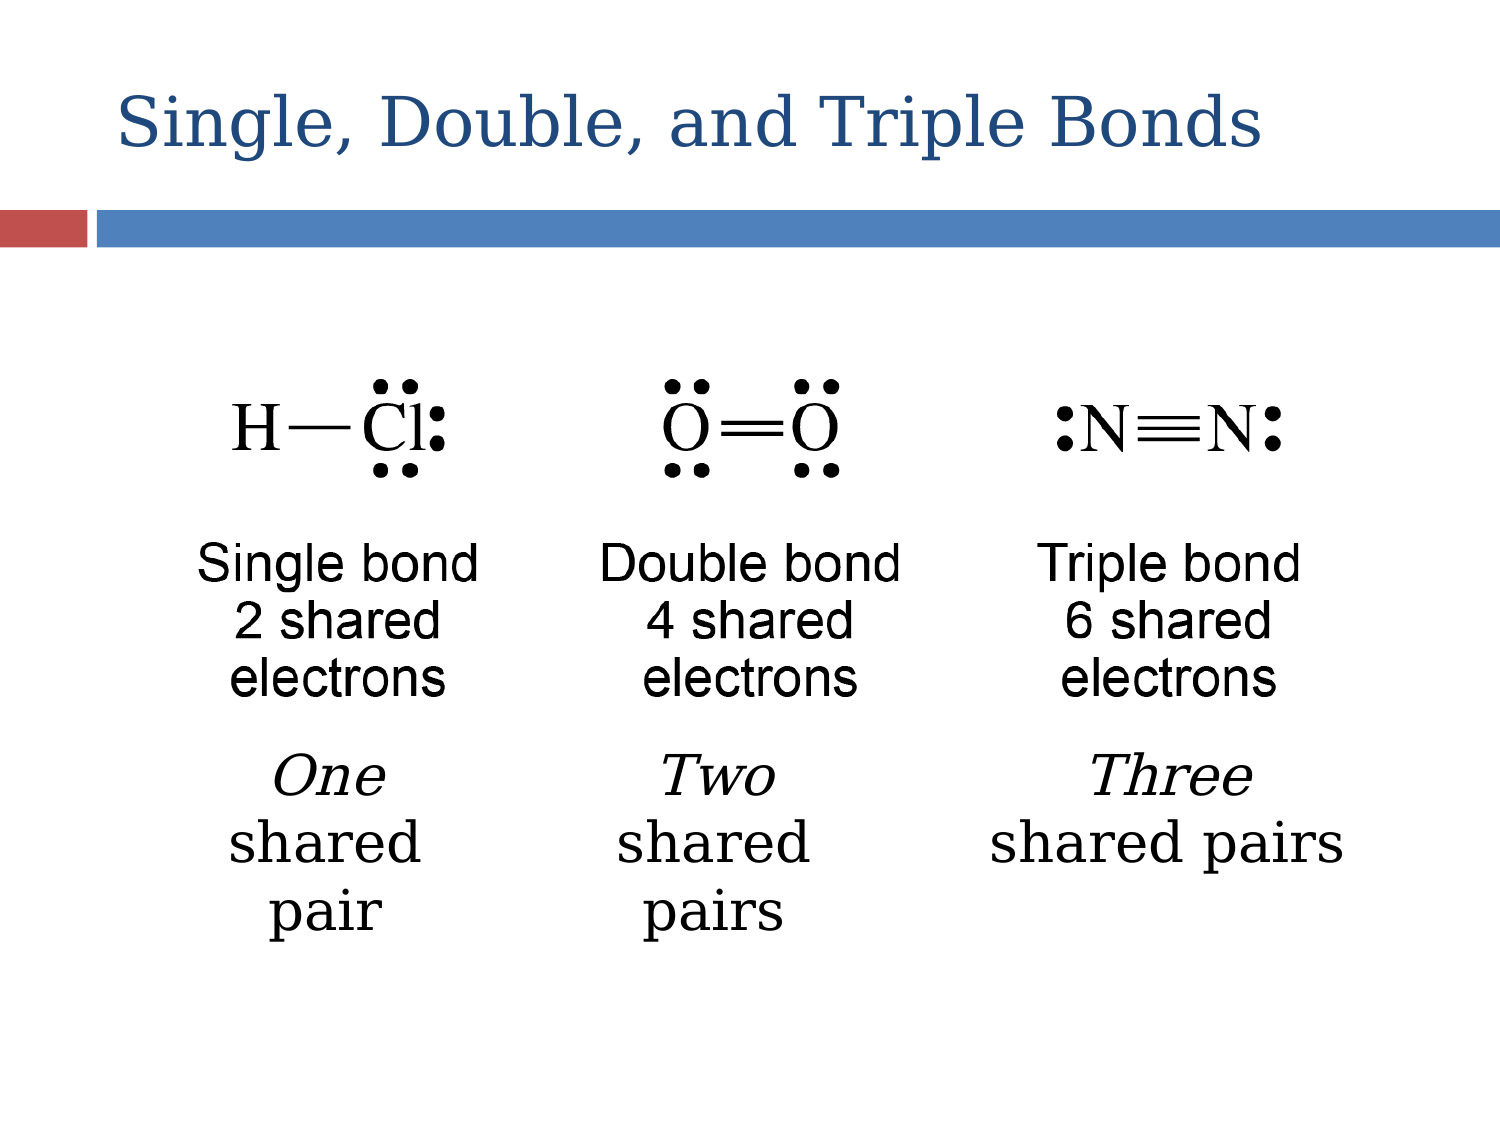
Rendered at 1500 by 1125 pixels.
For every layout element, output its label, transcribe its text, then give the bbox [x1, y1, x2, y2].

text_box Three shared pairs [972, 732, 1363, 882]
text_box Two shared pairs [547, 732, 881, 950]
text_box One shared pair [159, 732, 492, 949]
title Single, Double, and Triple Bonds [100, 37, 1438, 200]
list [103, 348, 1397, 732]
